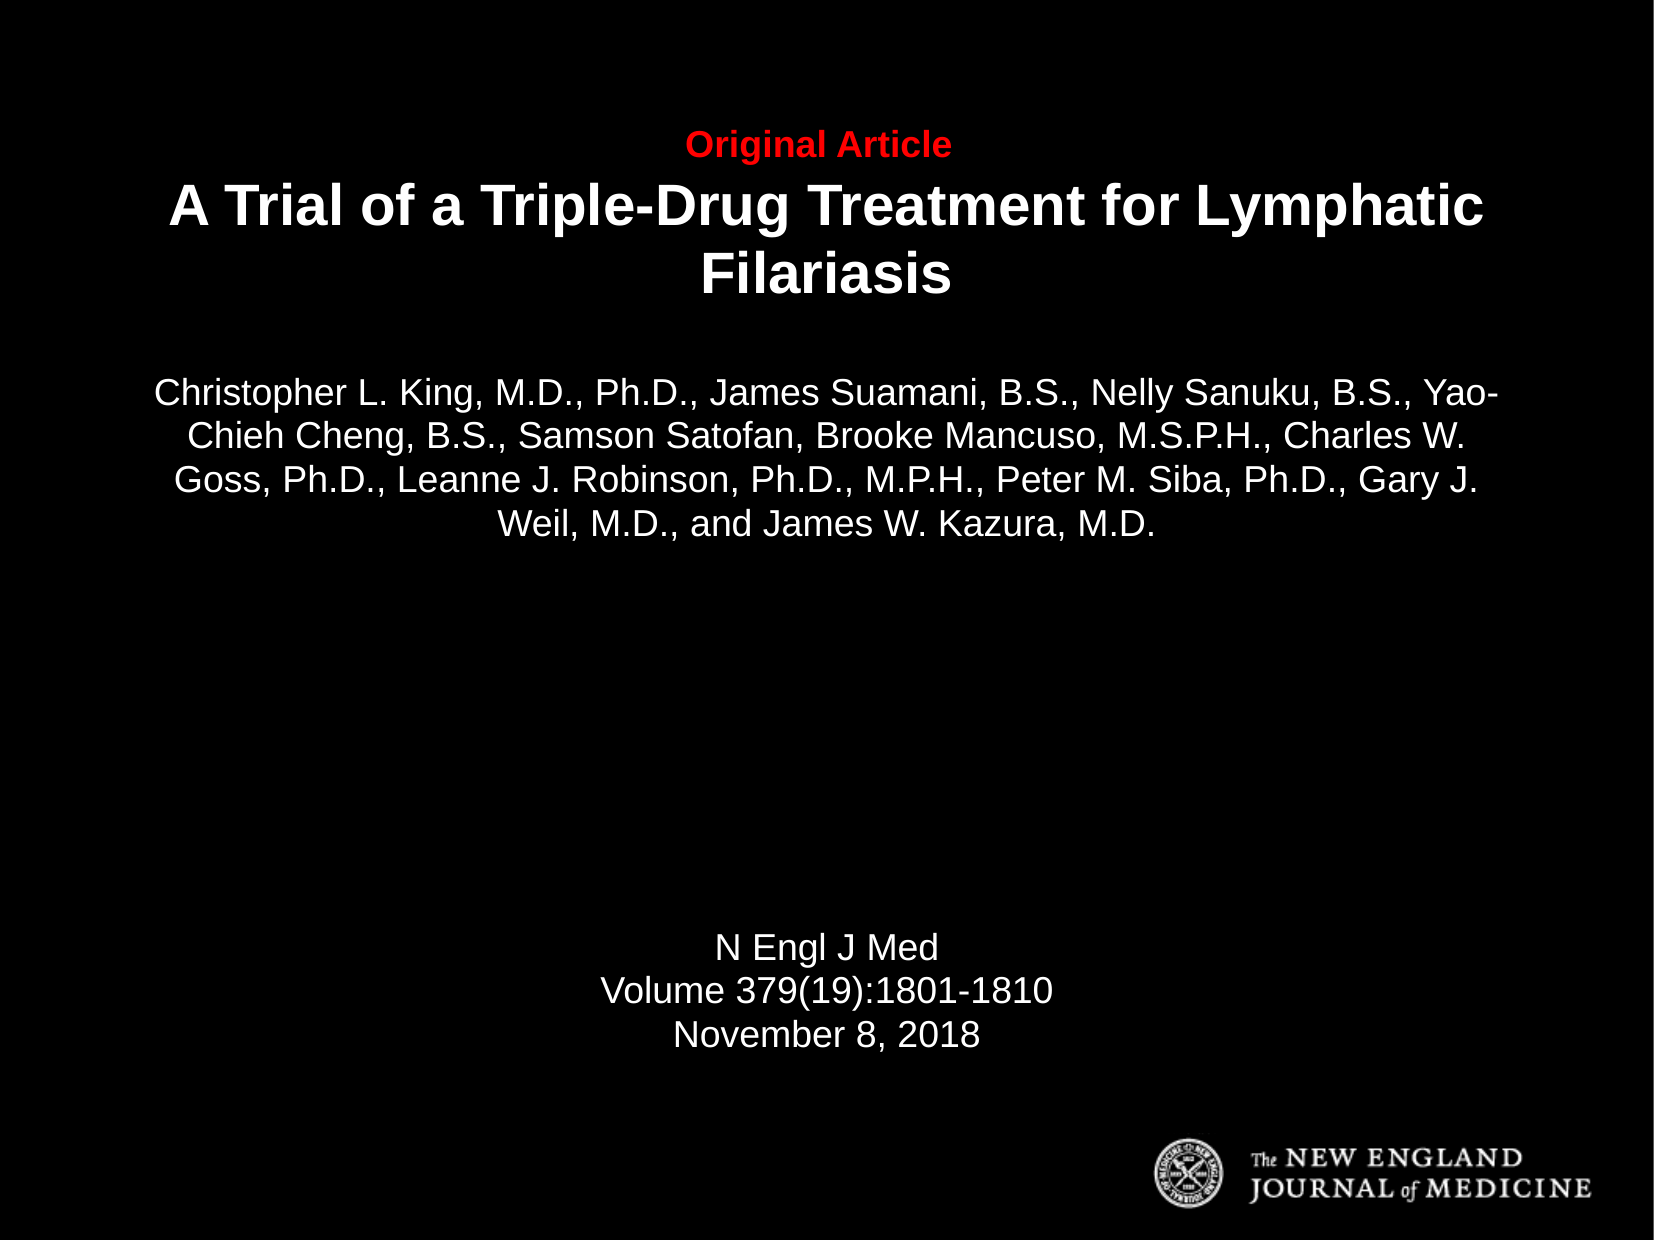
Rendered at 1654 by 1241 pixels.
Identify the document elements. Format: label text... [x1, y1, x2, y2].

picture [1141, 1133, 1606, 1213]
text_box Original Article A Trial of a Triple-Drug Treatment for Lymphatic Filariasis [121, 103, 1533, 311]
text_box Christopher L. King, M.D., Ph.D., James Suamani, B.S., Nelly Sanuku, B.S., Yao-Chieh Cheng, B.S., Samson Satofan, Brooke Mancuso, M.S.P.H., Charles W. Goss, Ph.D., Leanne J. Robinson, Ph.D., M.P.H., Peter M. Siba, Ph.D., Gary J. Weil, M.D., and James W. Kazura, M.D. [121, 370, 1533, 867]
text_box N Engl J Med Volume 379(19):1801-1810 November 8, 2018 [121, 925, 1533, 1057]
